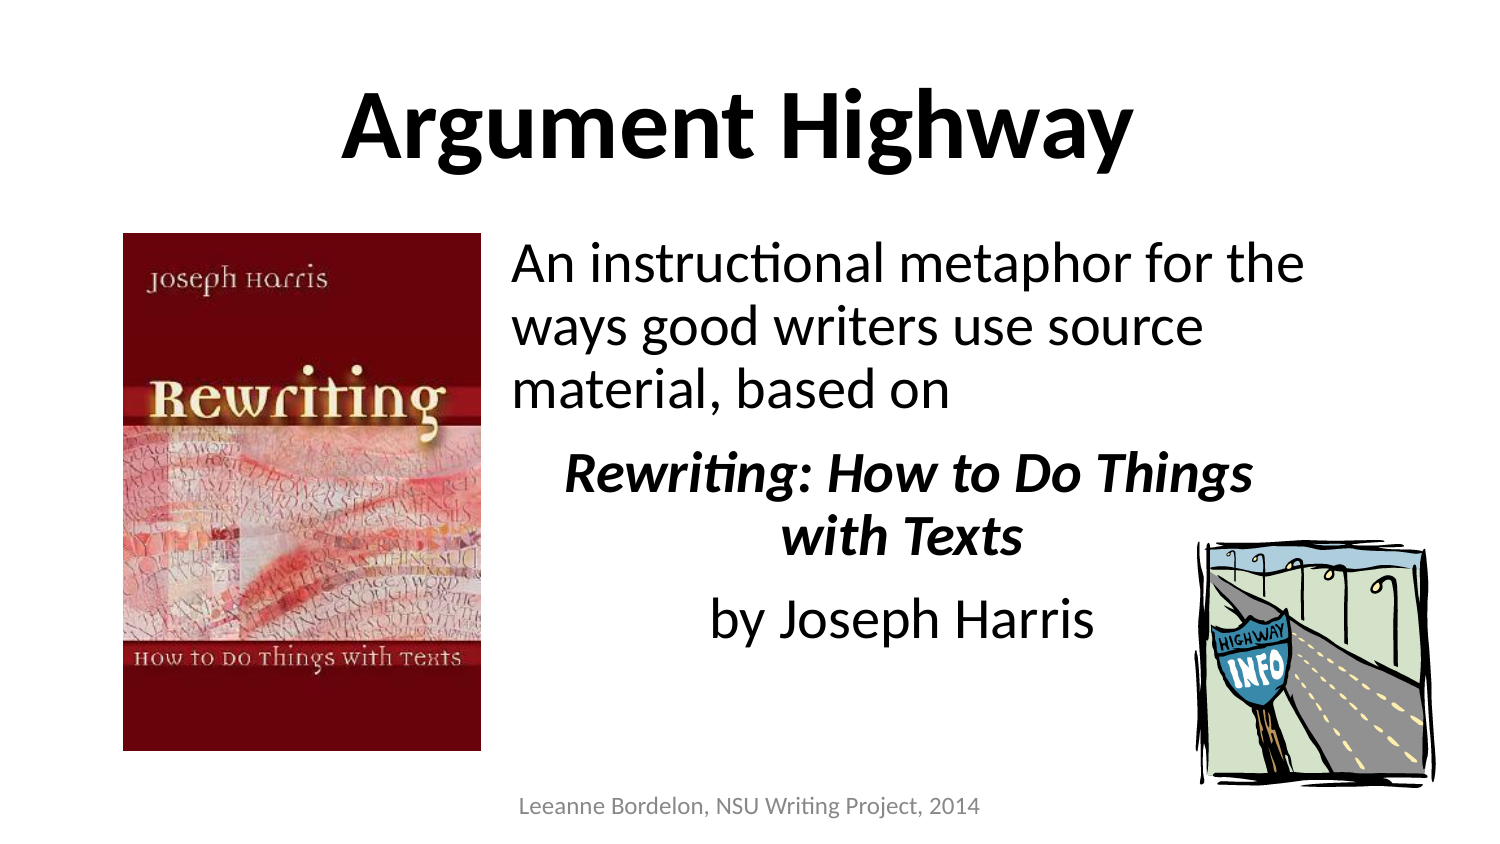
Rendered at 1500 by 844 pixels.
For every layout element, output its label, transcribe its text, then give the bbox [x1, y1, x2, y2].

list An instructional metaphor for the ways good writers use source material, based on Rewriting: How to Do Things with Texts by Joseph Harris [496, 224, 1322, 697]
picture [123, 233, 481, 751]
picture [1194, 539, 1437, 788]
title Argument Highway [103, 79, 1397, 173]
footer Leeanne Bordelon, NSU Writing Project, 2014 [496, 787, 1004, 822]
